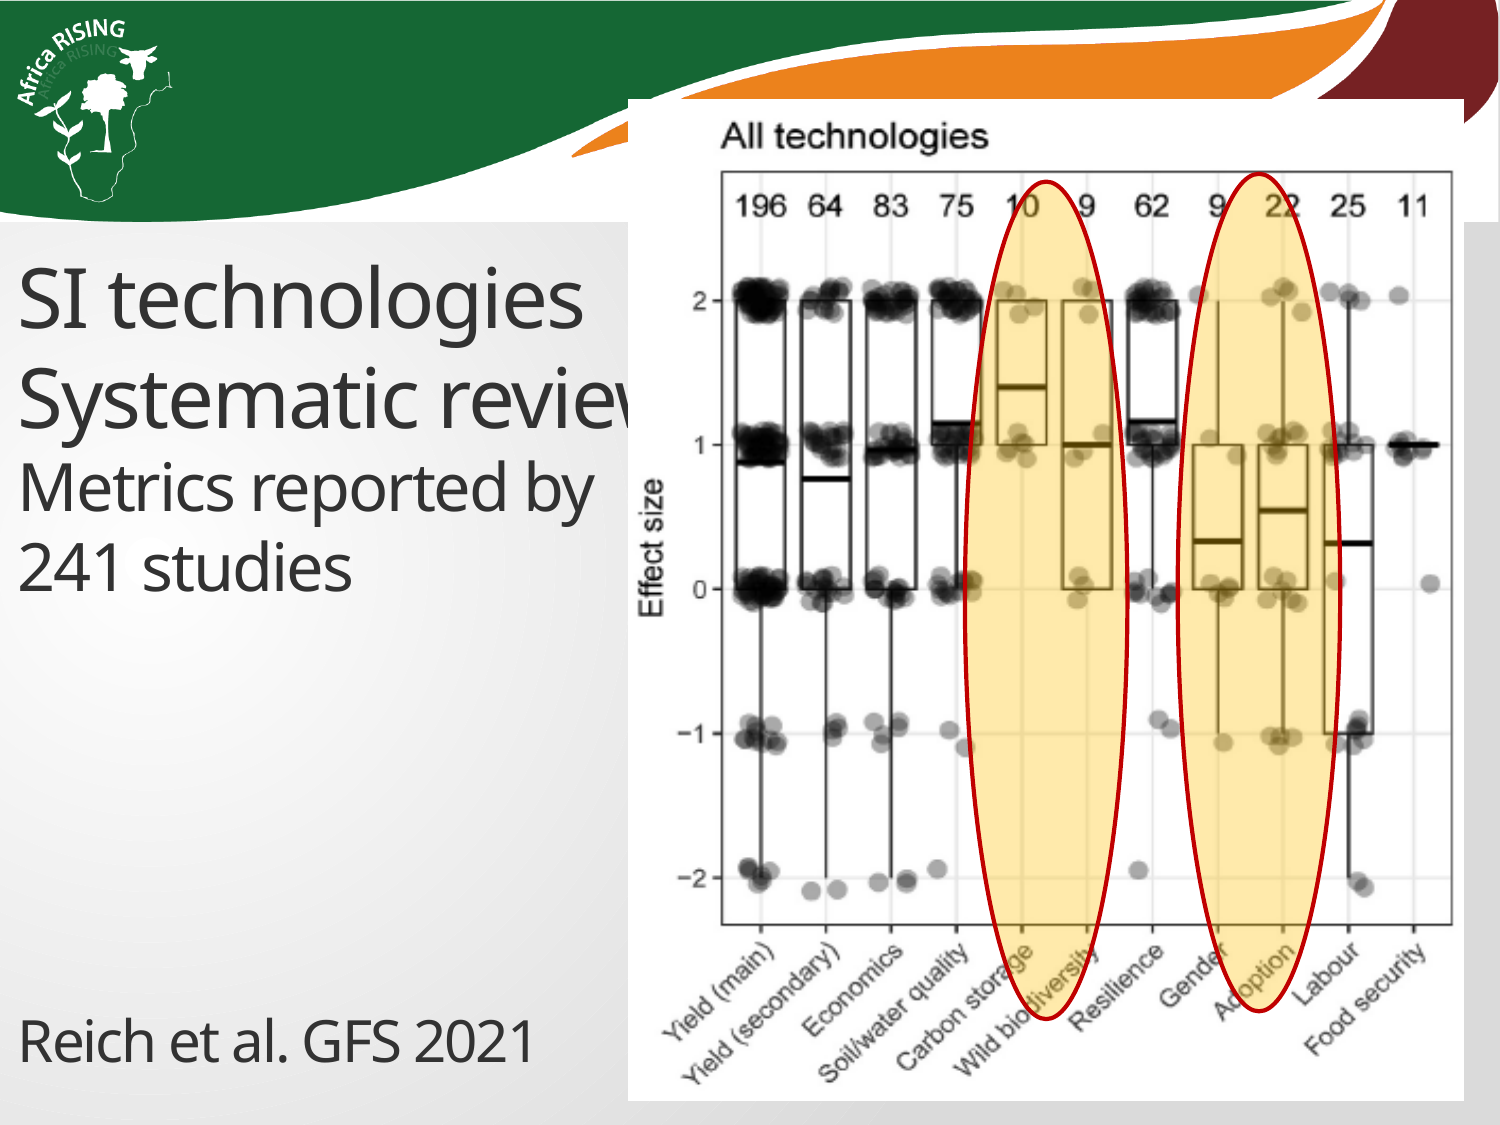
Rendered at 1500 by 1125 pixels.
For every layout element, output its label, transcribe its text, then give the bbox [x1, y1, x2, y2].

title SI technologies Systematic review: Metrics reported by 241 studies Reich et al. GFS 2021 [3, 237, 625, 350]
picture [0, 0, 1499, 1102]
